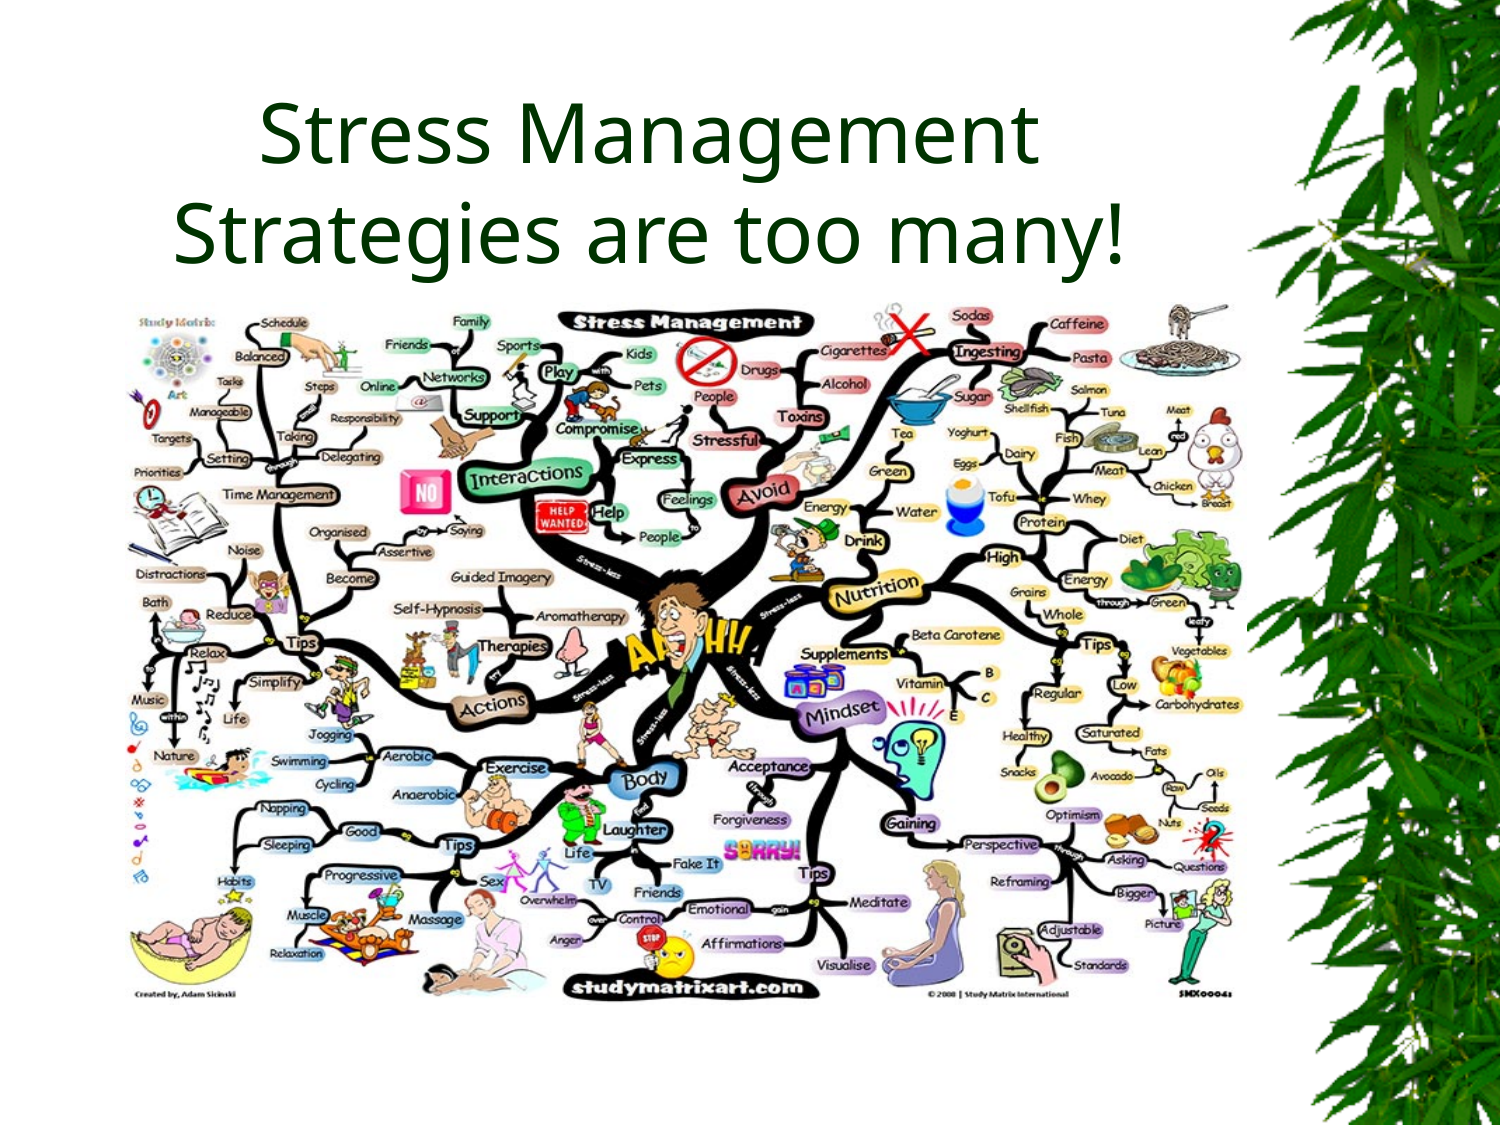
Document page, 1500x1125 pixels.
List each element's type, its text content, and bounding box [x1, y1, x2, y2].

picture [124, 0, 1500, 1125]
title Stress Management Strategies are too many! [37, 70, 1263, 288]
